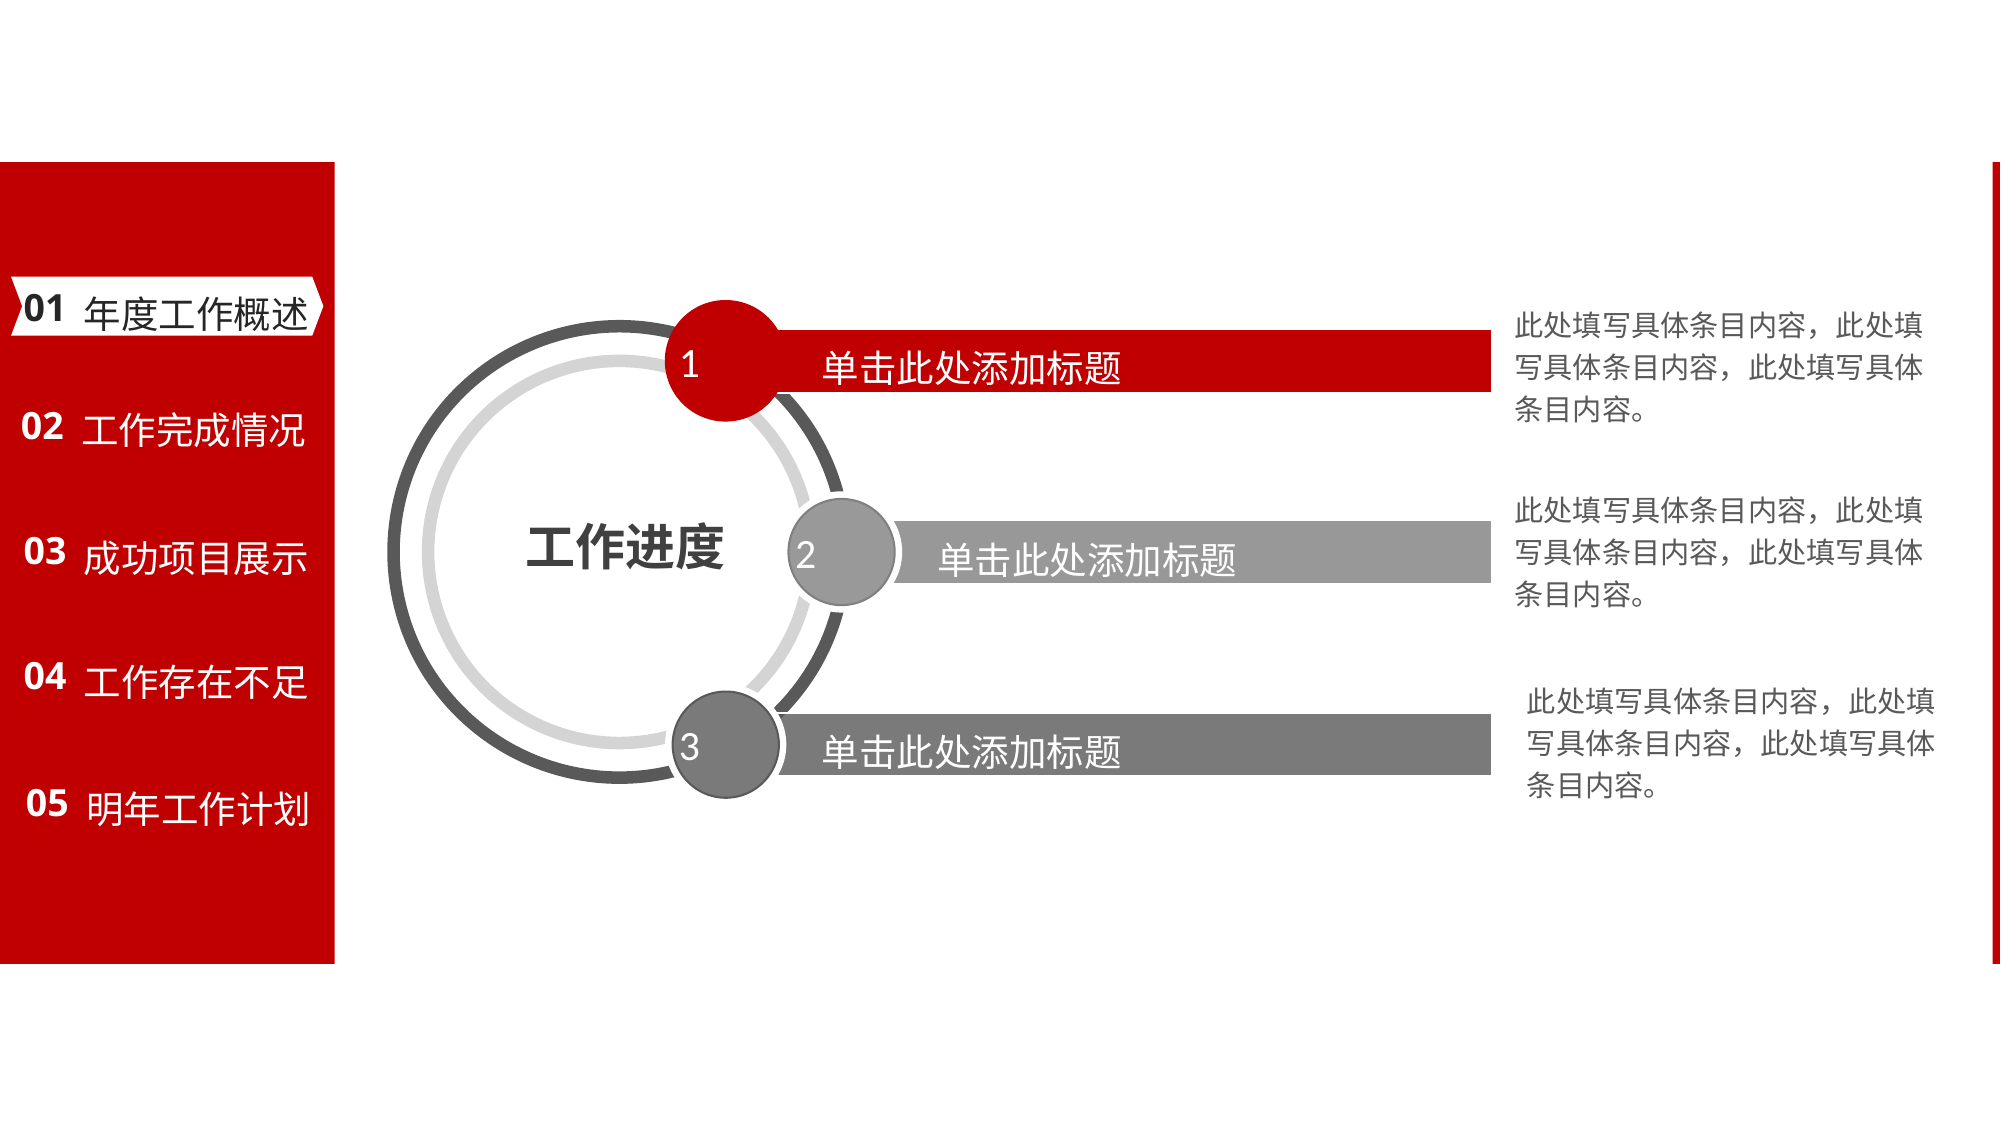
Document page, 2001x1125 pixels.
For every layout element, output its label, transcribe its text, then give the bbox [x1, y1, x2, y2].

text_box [664, 299, 787, 422]
text_box 03 [8, 519, 94, 644]
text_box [787, 712, 1493, 783]
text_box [903, 520, 1493, 590]
text_box 年度工作概述 [43, 261, 350, 344]
text_box 此处填写具体条目内容，此处填写具体条目内容，此处填写具体条目内容。 [1499, 477, 1949, 619]
text_box 工作存在不足 [43, 629, 350, 712]
text_box 此处填写具体条目内容，此处填写具体条目内容，此处填写具体条目内容。 [1512, 668, 1958, 810]
text_box [0, 161, 336, 965]
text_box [664, 683, 787, 806]
text_box [1991, 161, 2000, 965]
text_box 04 [8, 644, 94, 839]
text_box 01 [8, 276, 94, 394]
text_box 05 [10, 771, 96, 966]
text_box 工作完成情况 [40, 377, 347, 460]
text_box 02 [6, 394, 91, 589]
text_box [393, 326, 846, 778]
text_box 明年工作计划 [45, 756, 352, 839]
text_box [780, 491, 903, 613]
text_box 成功项目展示 [43, 504, 350, 588]
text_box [787, 328, 1493, 399]
text_box 此处填写具体条目内容，此处填写具体条目内容，此处填写具体条目内容。 [1499, 292, 1958, 434]
